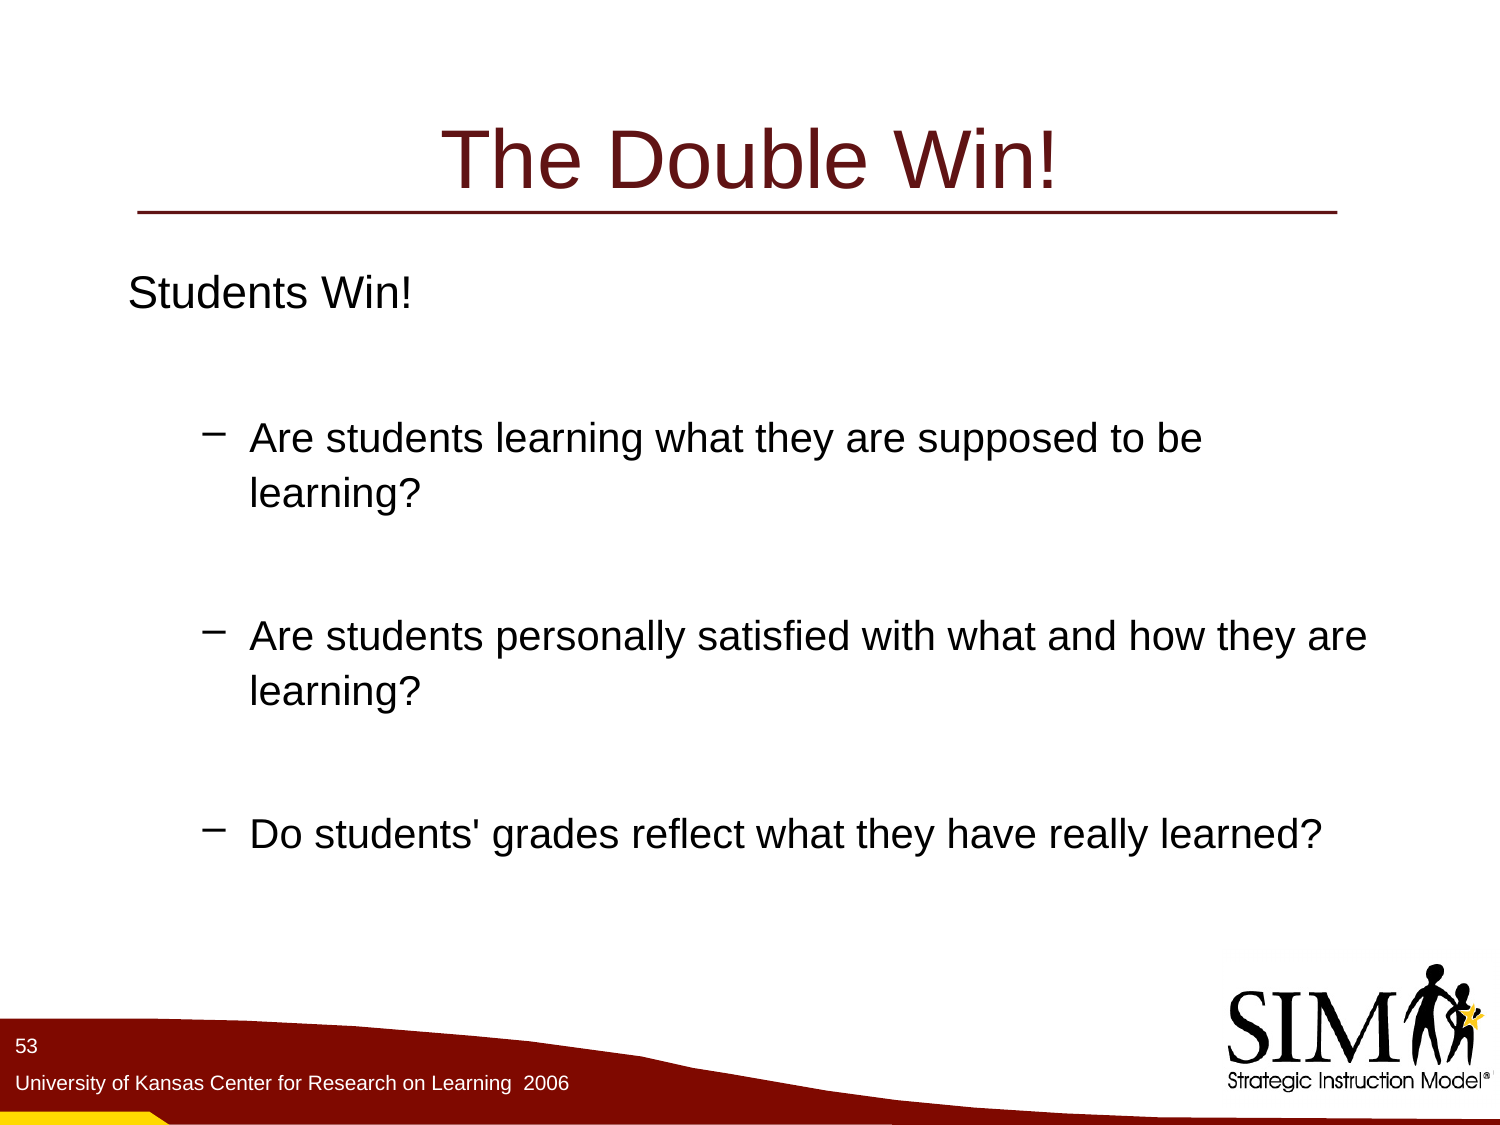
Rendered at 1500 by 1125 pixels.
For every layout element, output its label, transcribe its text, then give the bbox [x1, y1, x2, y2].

footer University of Kansas Center for Research on Learning 2006 [0, 1062, 626, 1101]
slide_number 53 [0, 1024, 313, 1062]
list Students Win! Are students learning what they are supposed to be learning? Are students personally satisfied with what and how they are learning? Do students' grades reflect what they have really learned? [112, 249, 1388, 901]
picture [1222, 949, 1500, 1108]
title The Double Win! [112, 74, 1388, 213]
